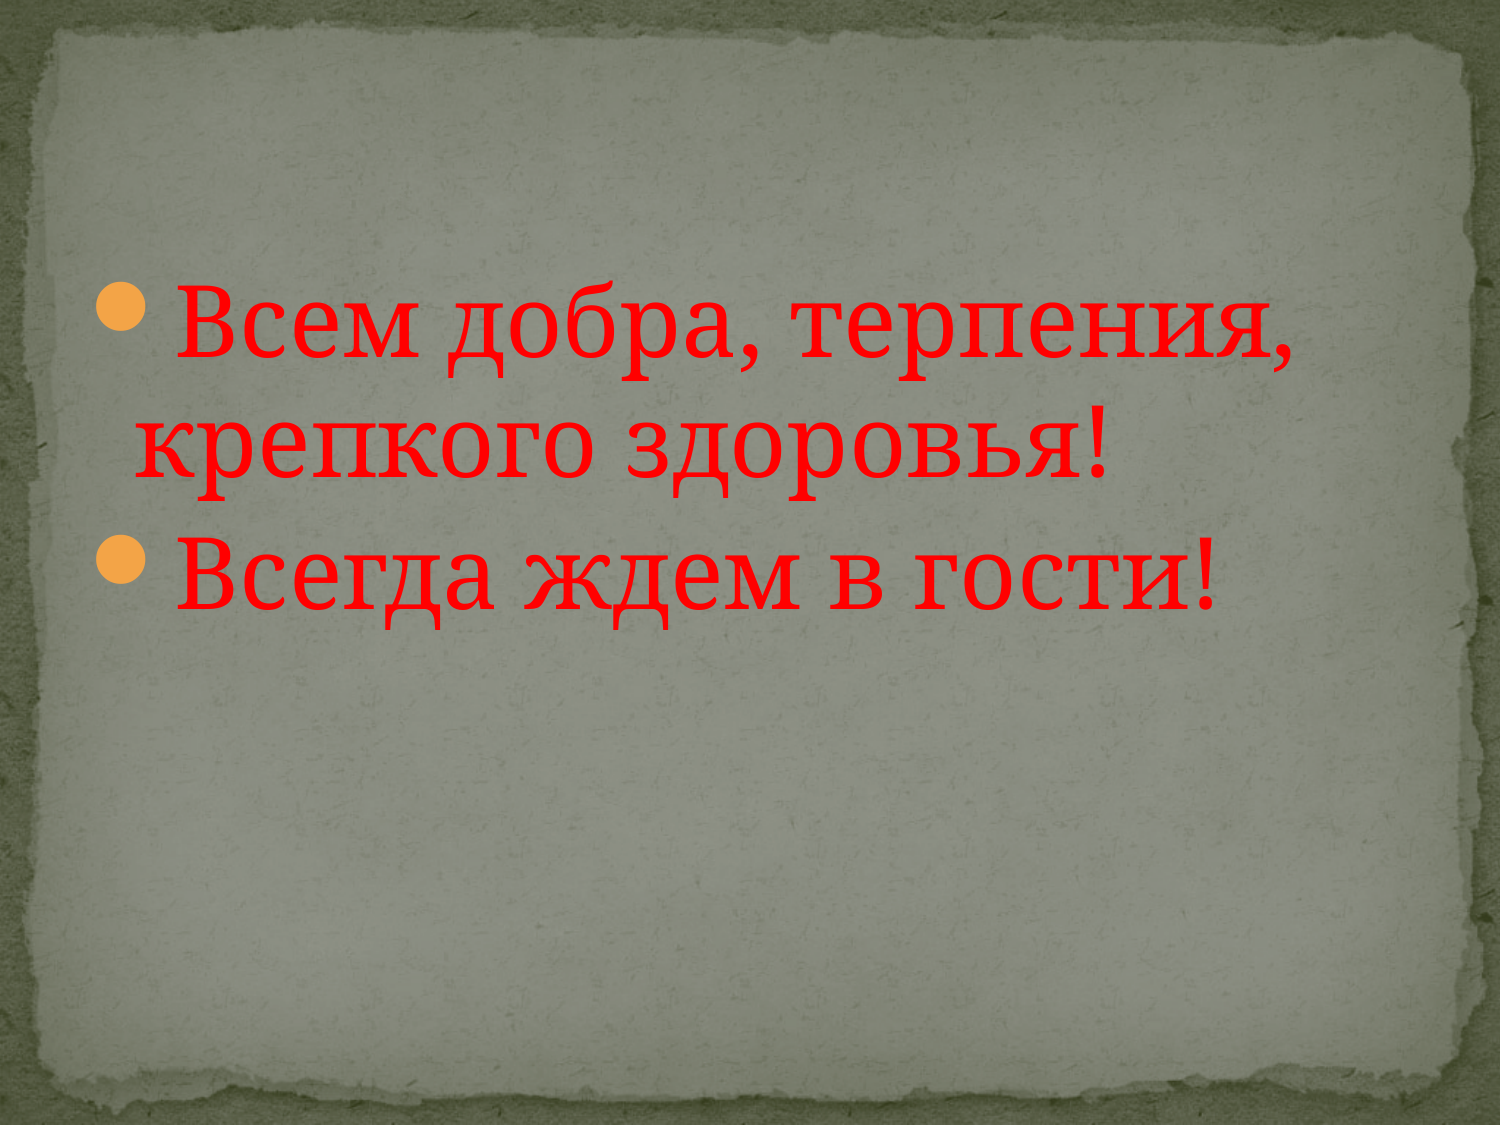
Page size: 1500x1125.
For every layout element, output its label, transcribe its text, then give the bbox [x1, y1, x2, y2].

list Всем добра, терпения, крепкого здоровья! Всегда ждем в гости! [75, 249, 1425, 1000]
